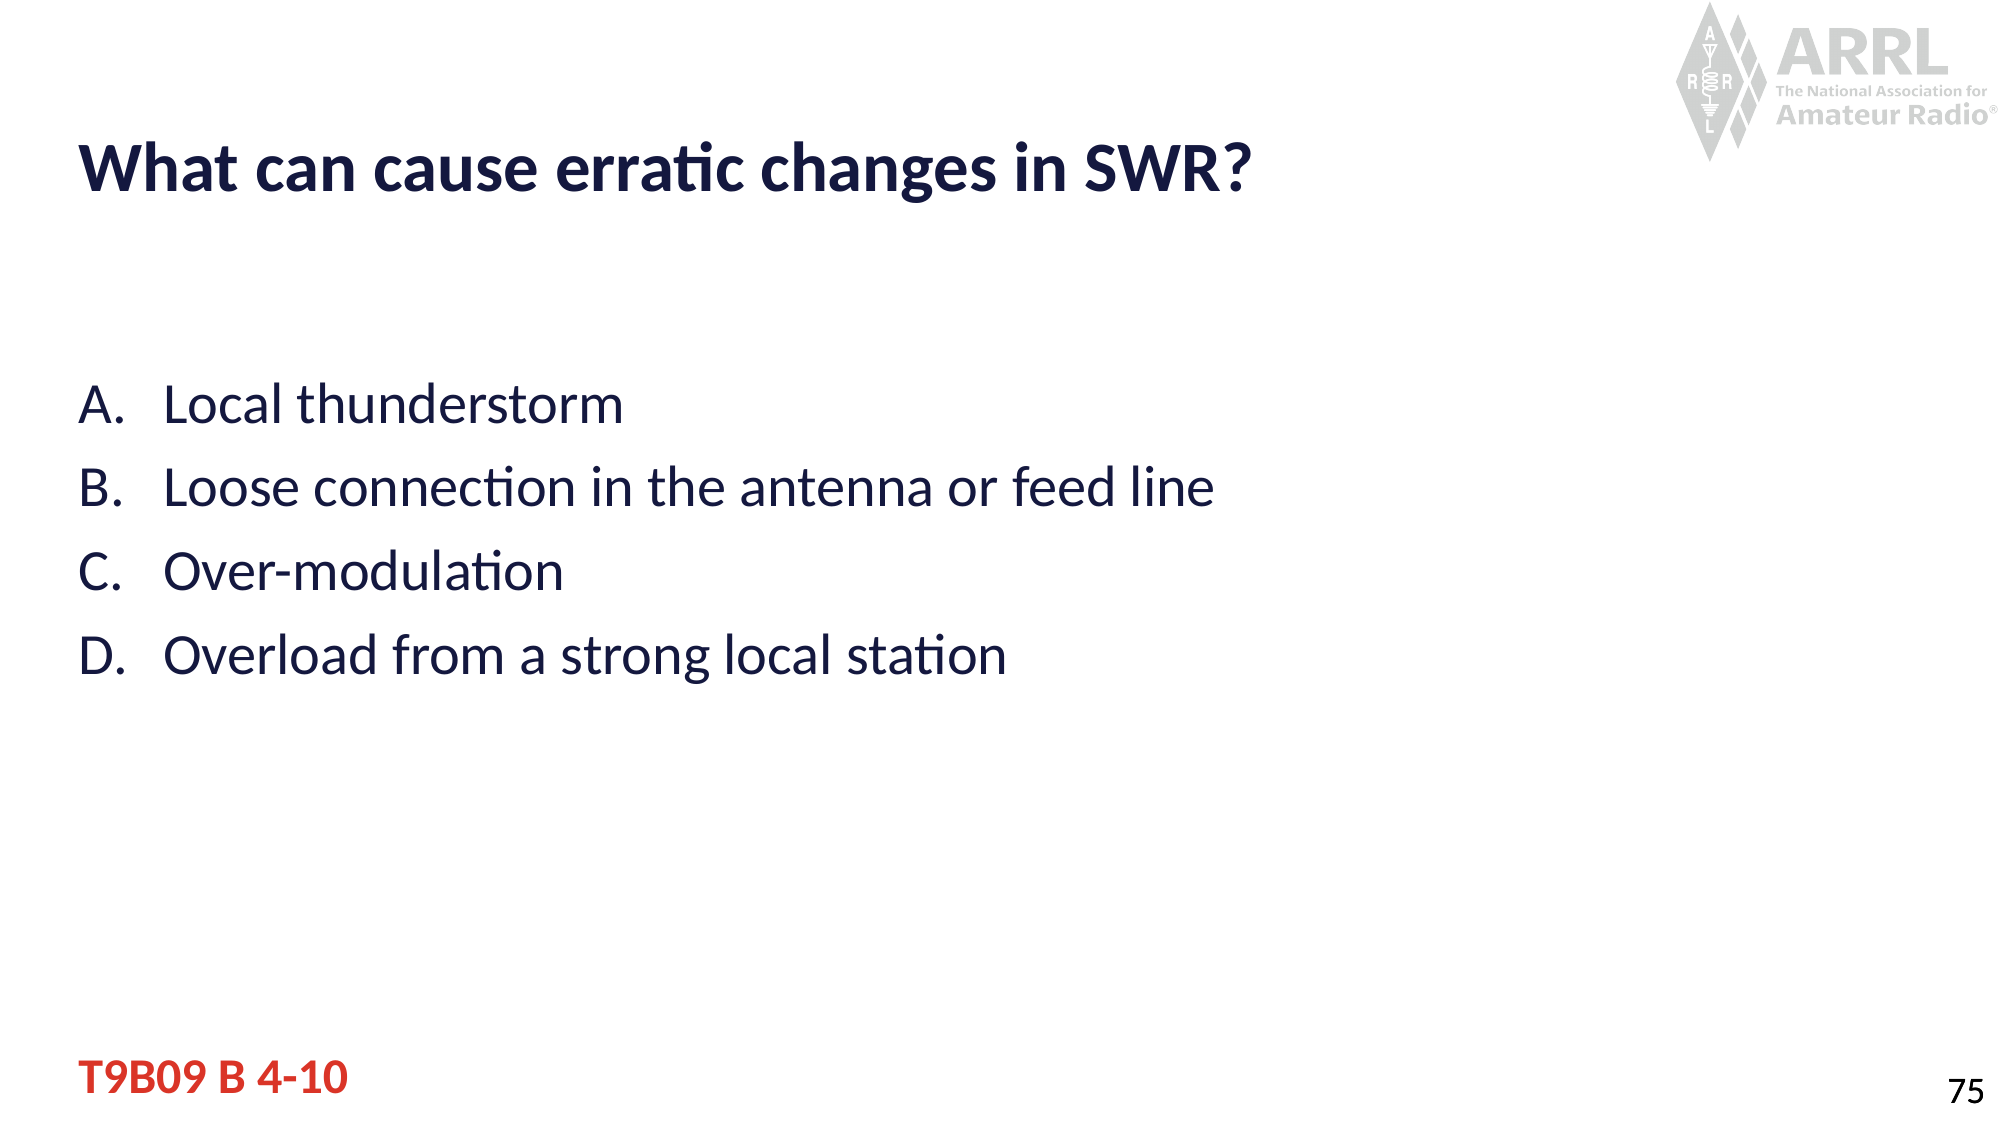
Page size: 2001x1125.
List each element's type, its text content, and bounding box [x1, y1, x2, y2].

text_box T9B09 B 4-10 [63, 1036, 921, 1112]
title What can cause erratic changes in SWR? [63, 59, 1863, 278]
picture [1674, 0, 2000, 164]
list Local thunderstorm Loose connection in the antenna or feed line Over-modulation Overload from a strong local station [63, 365, 1863, 989]
